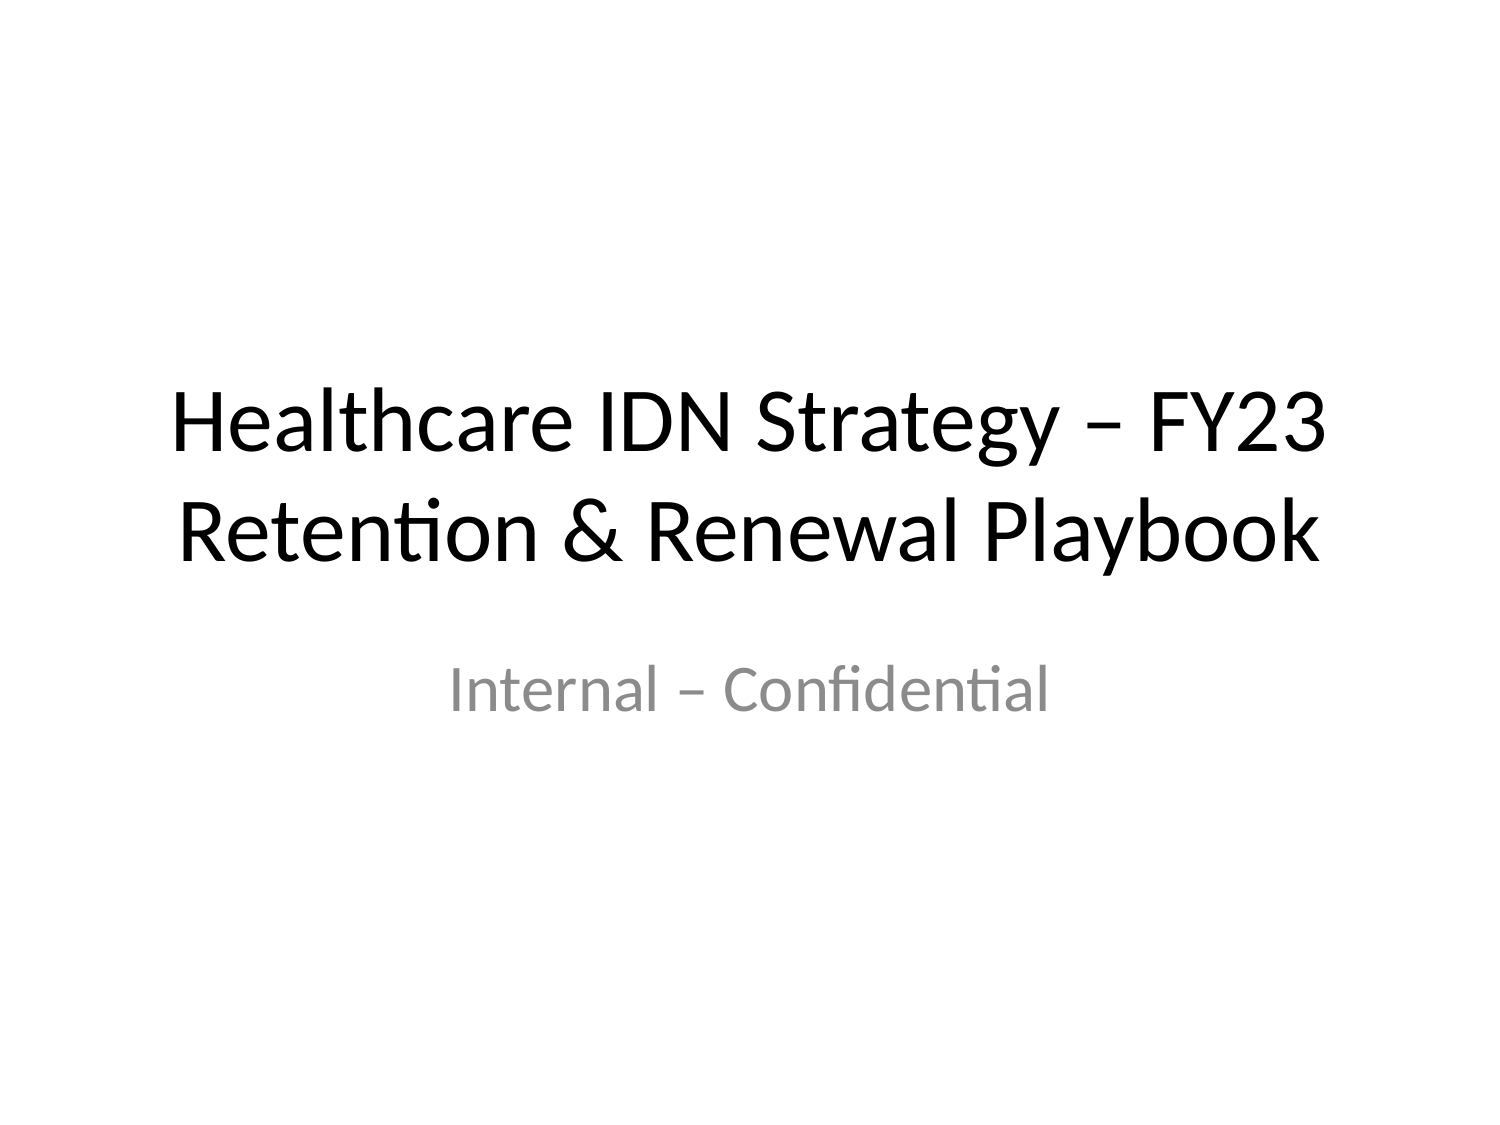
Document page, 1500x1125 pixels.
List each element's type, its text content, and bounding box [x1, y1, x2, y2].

subtitle Internal – Confidential [225, 637, 1275, 925]
title Healthcare IDN Strategy – FY23 Retention & Renewal Playbook [112, 349, 1388, 591]
